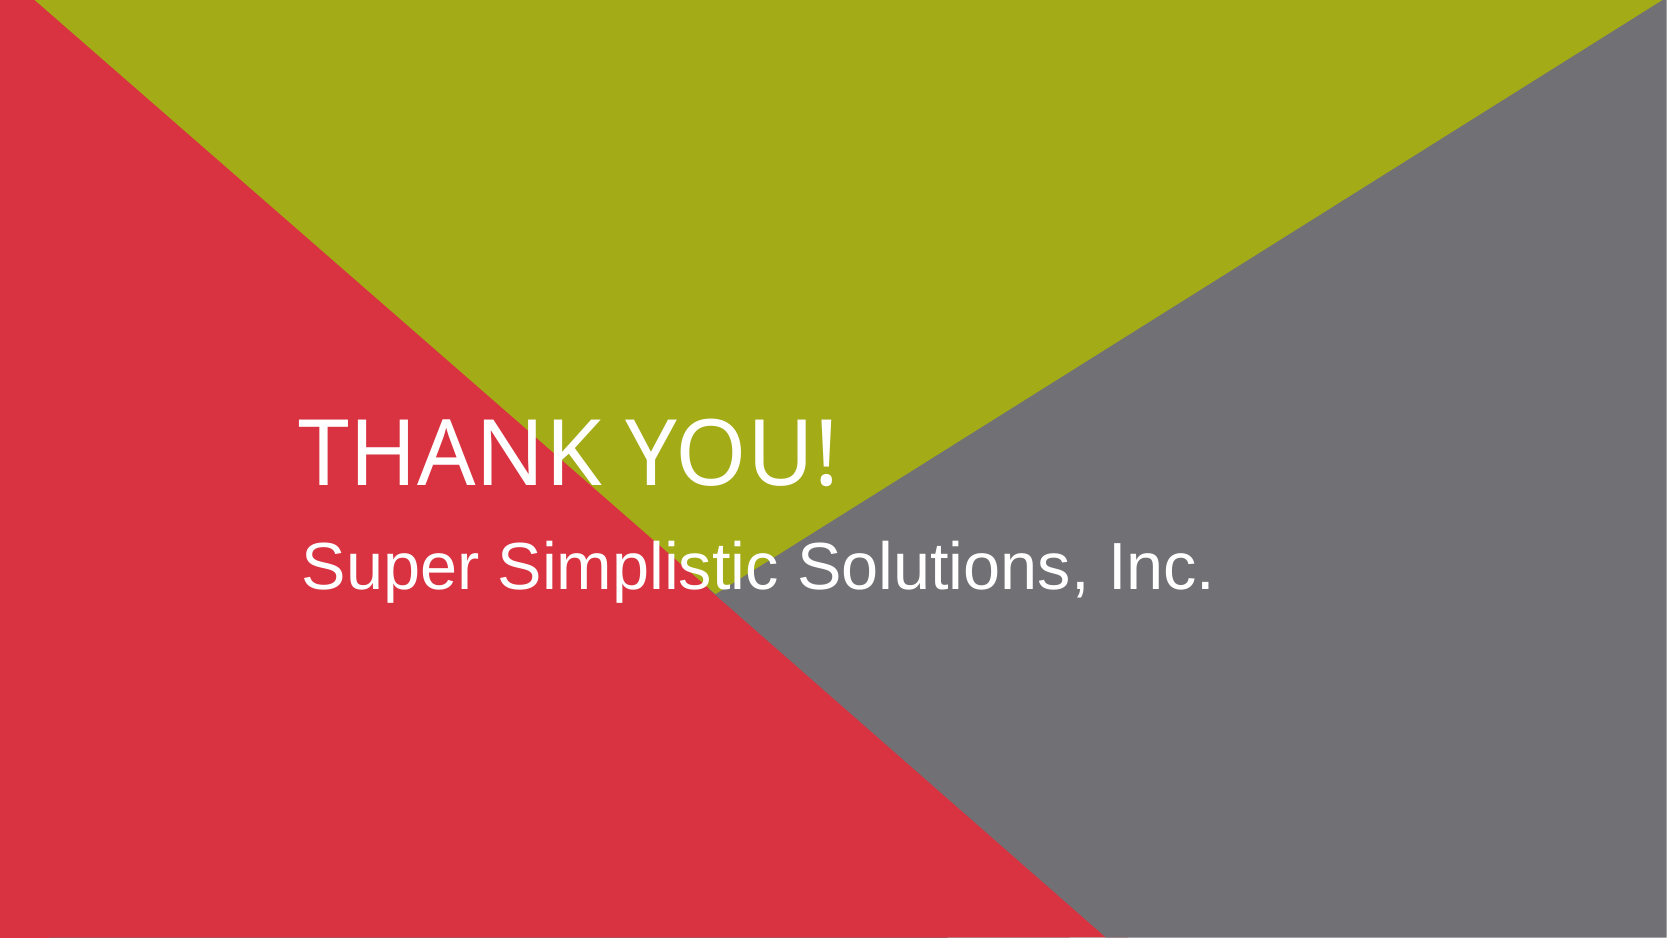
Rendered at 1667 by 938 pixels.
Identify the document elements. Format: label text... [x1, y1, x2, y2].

subtitle Super Simplistic Solutions, Inc. [286, 515, 1384, 835]
title THANK YOU! [283, 243, 1220, 512]
